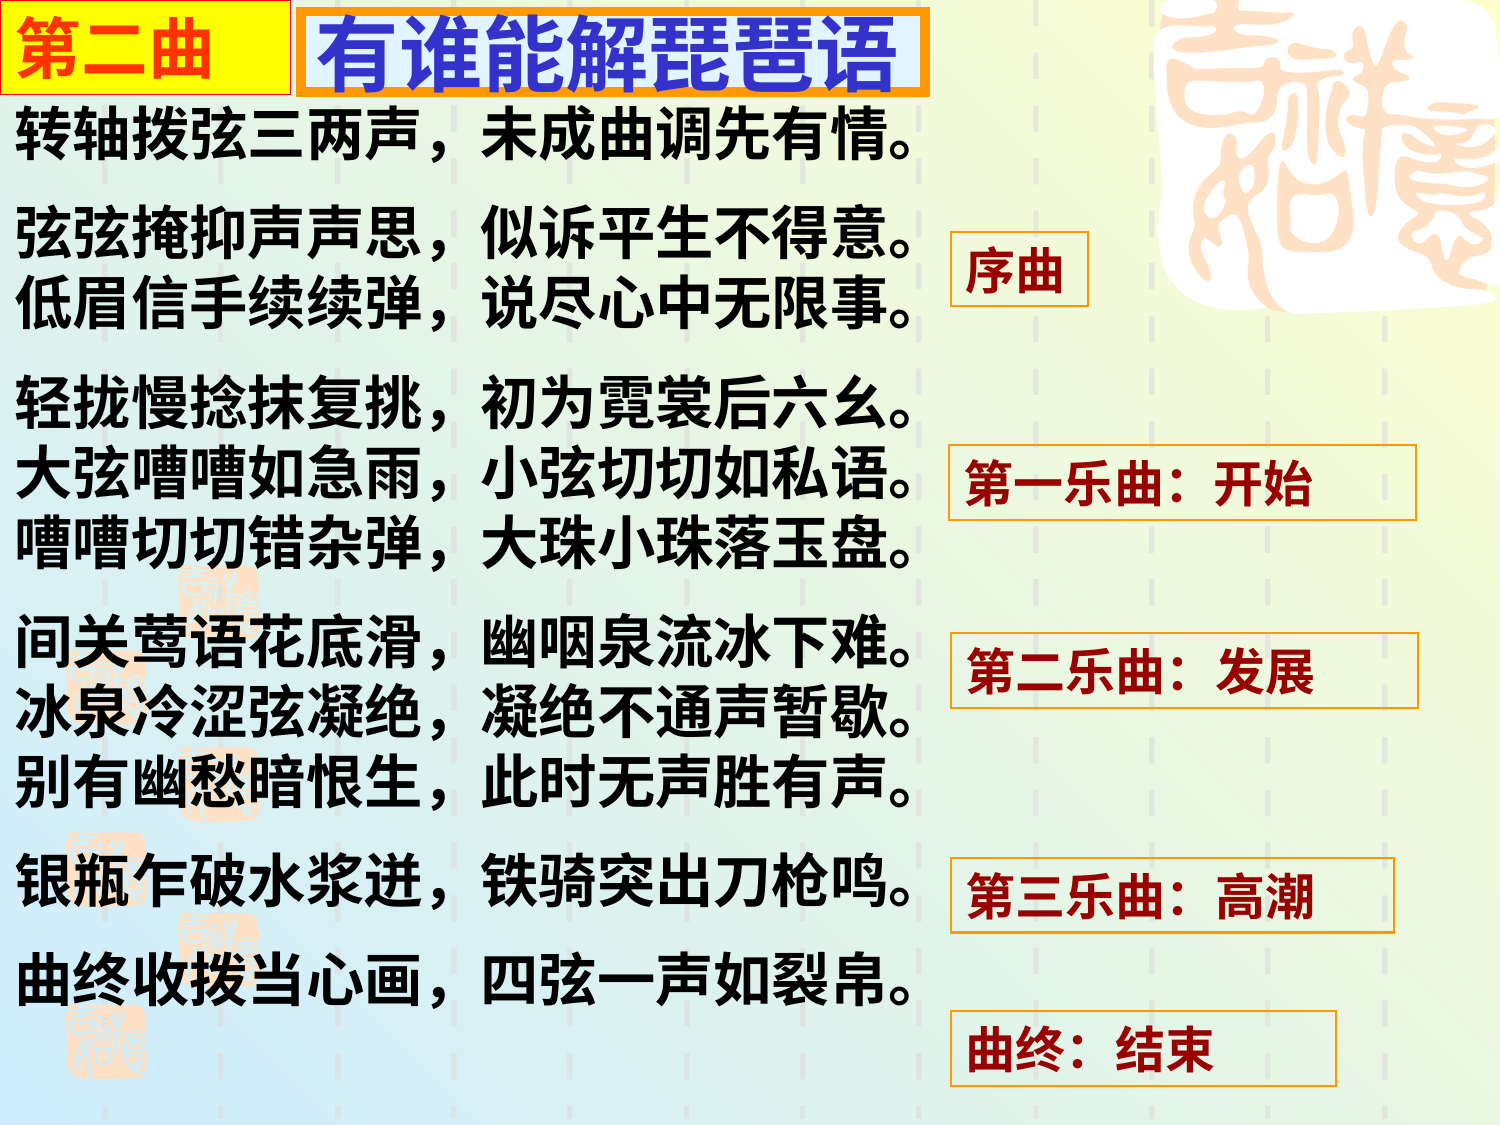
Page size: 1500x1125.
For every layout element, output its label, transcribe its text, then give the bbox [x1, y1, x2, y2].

text_box 转轴拨弦三两声，未成曲调先有情。 弦弦掩抑声声思，似诉平生不得意。低眉信手续续弹，说尽心中无限事。 轻拢慢捻抹复挑，初为霓裳后六幺。大弦嘈嘈如急雨，小弦切切如私语。嘈嘈切切错杂弹，大珠小珠落玉盘。 间关莺语花底滑，幽咽泉流冰下难。冰泉冷涩弦凝绝，凝绝不通声暂歇。别有幽愁暗恨生，此时无声胜有声。 银瓶乍破水浆迸，铁骑突出刀枪鸣。 曲终收拨当心画，四弦一声如裂帛。 [0, 90, 975, 1021]
text_box 序曲 [950, 231, 1089, 307]
text_box 第三乐曲：高潮 [950, 857, 1395, 933]
text_box 第一乐曲：开始 [949, 445, 1417, 520]
text_box 第二乐曲：发展 [950, 633, 1418, 708]
text_box 曲终：结束 [950, 1011, 1336, 1087]
text_box 第二曲 [0, 0, 291, 95]
text_box 有谁能解琵琶语 [301, 11, 925, 93]
